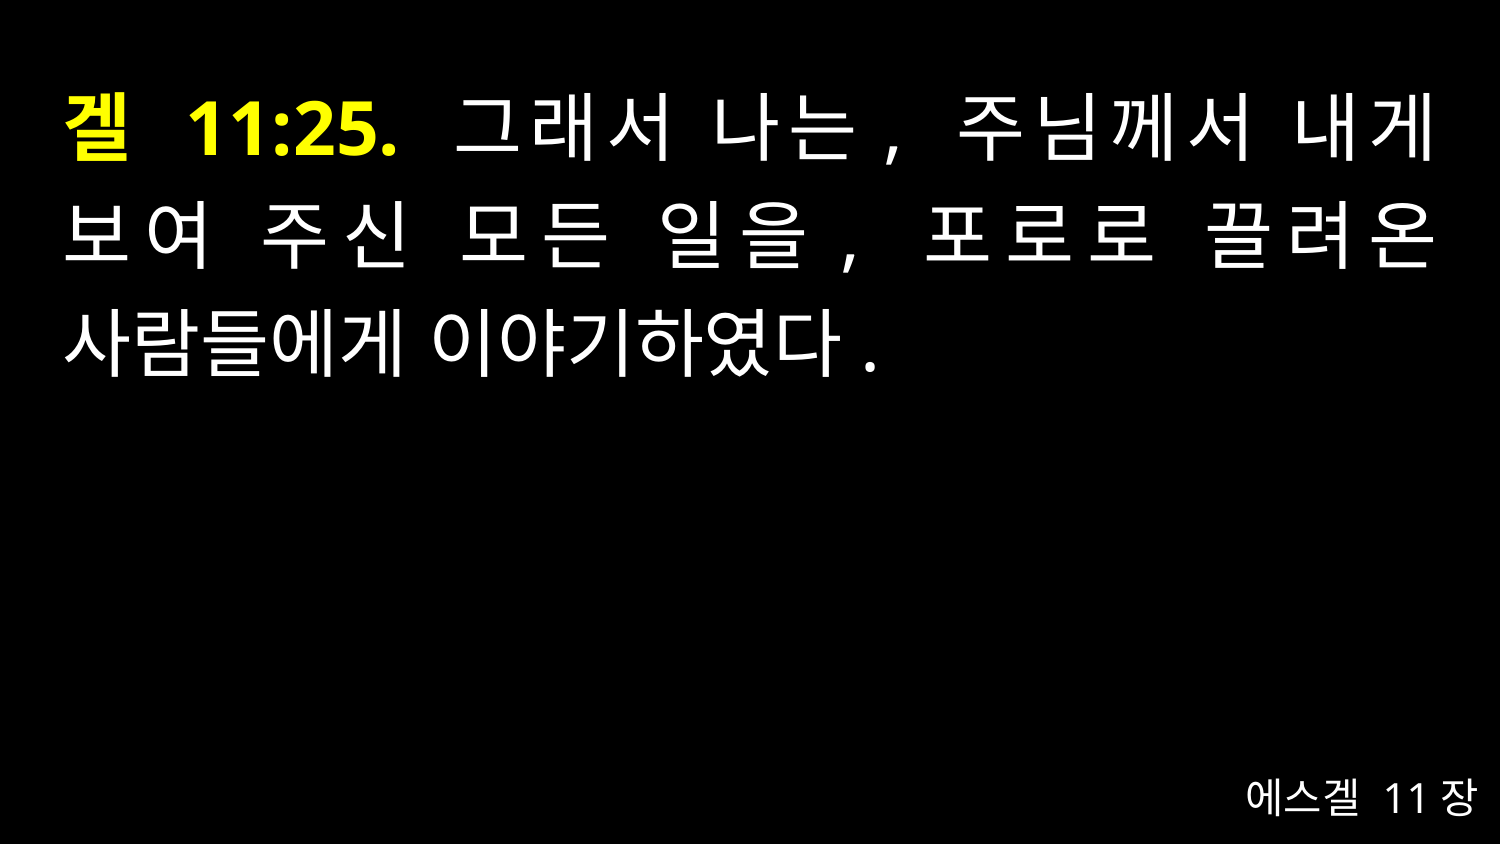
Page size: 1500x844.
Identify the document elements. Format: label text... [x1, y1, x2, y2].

subtitle 에스겔 11장 [916, 770, 1500, 844]
title 겔 11:25. 그래서 나는, 주님께서 내게 보여 주신 모든 일을, 포로로 끌려온 사람들에게 이야기하였다. [0, 0, 1500, 844]
